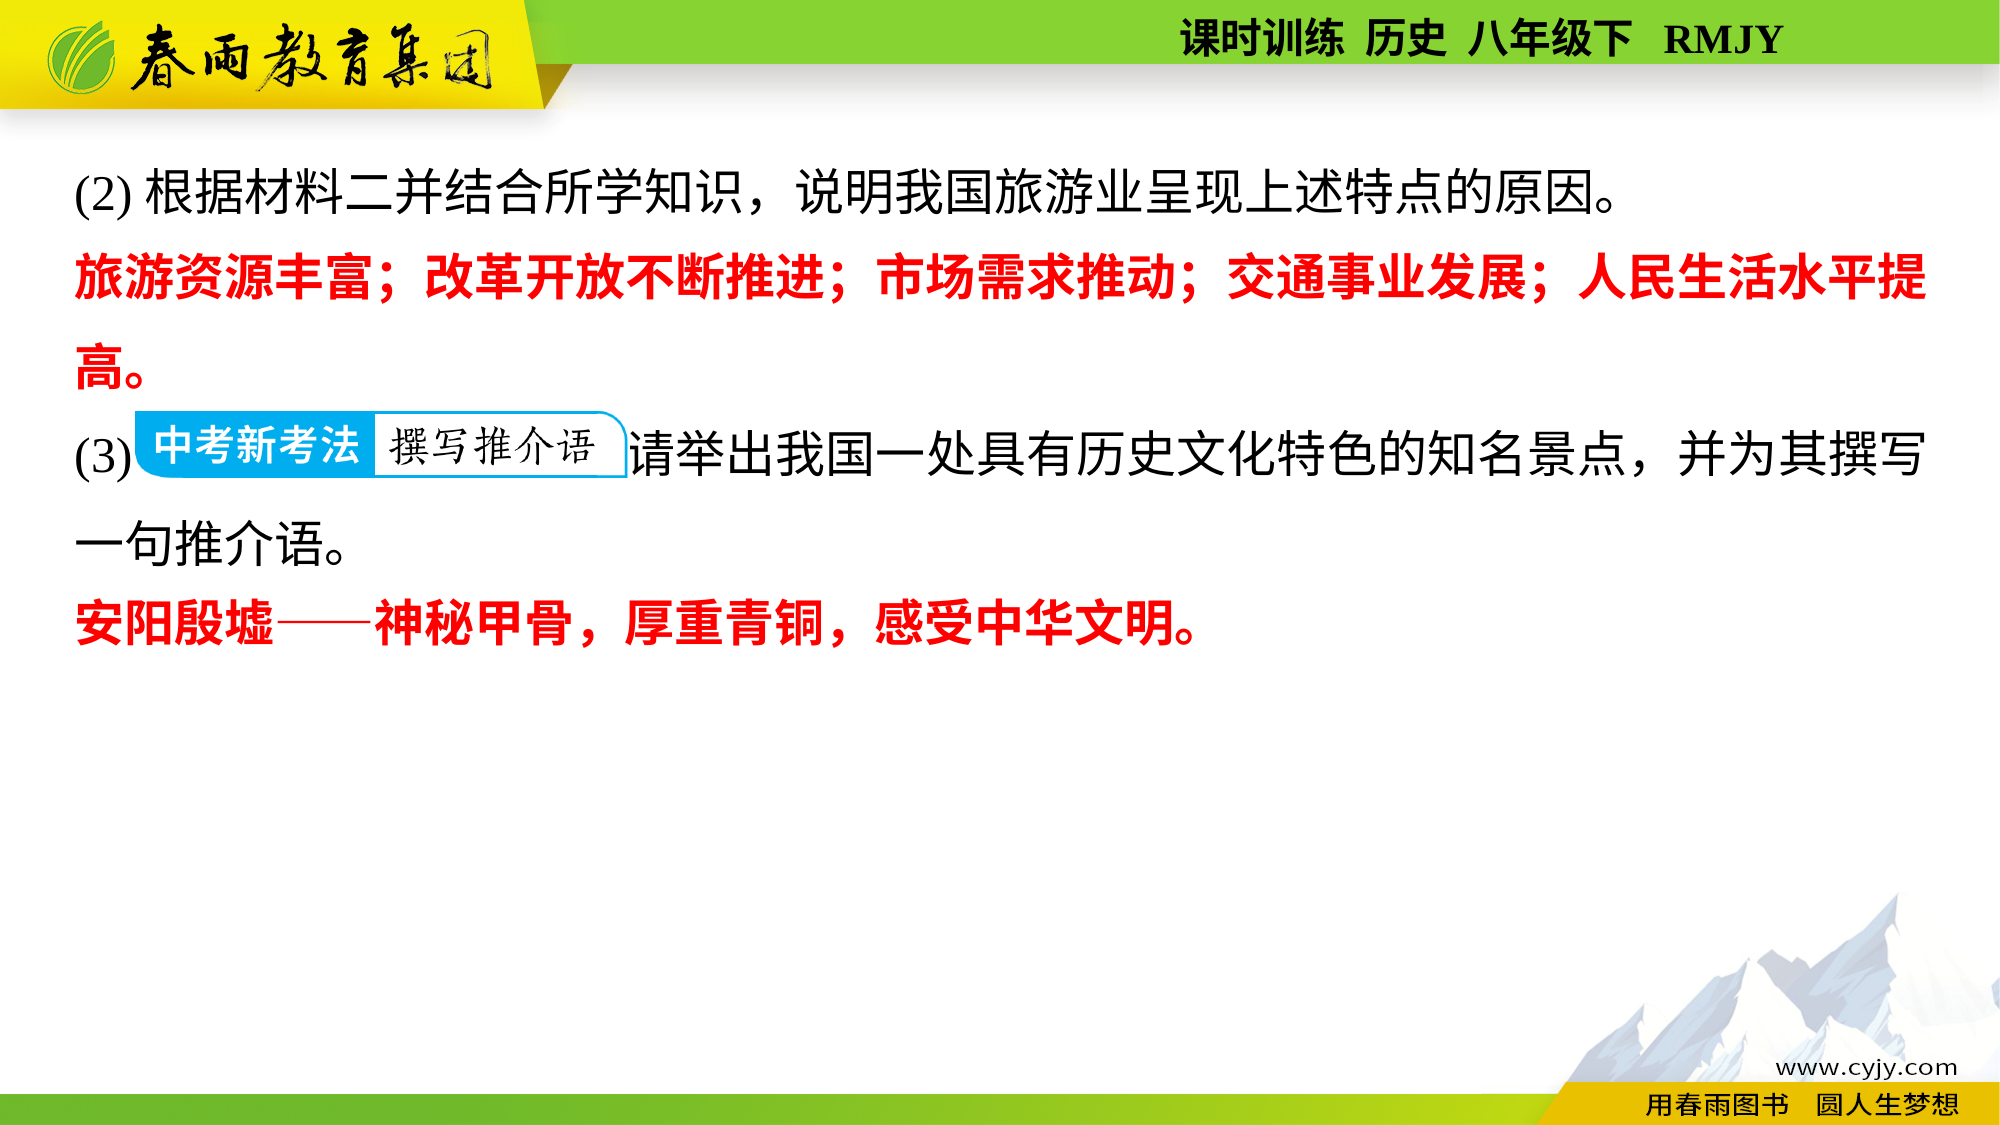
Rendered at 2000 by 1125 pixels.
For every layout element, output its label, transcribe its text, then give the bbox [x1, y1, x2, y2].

text_box (3) 请举出我国一处具有历史文化特色的知名景点，并为其撰写一句推介语。 [59, 385, 1944, 553]
list (2)根据材料二并结合所学知识，说明我国旅游业呈现上述特点的原因。 [59, 122, 1944, 208]
text_box 安阳殷墟——神秘甲骨，厚重青铜，感受中华文明。 [59, 553, 1944, 659]
text_box 旅游资源丰富；改革开放不断推进；市场需求推动；交通事业发展；人民生活水平提高。 [59, 208, 1944, 385]
picture [0, 0, 2000, 1125]
